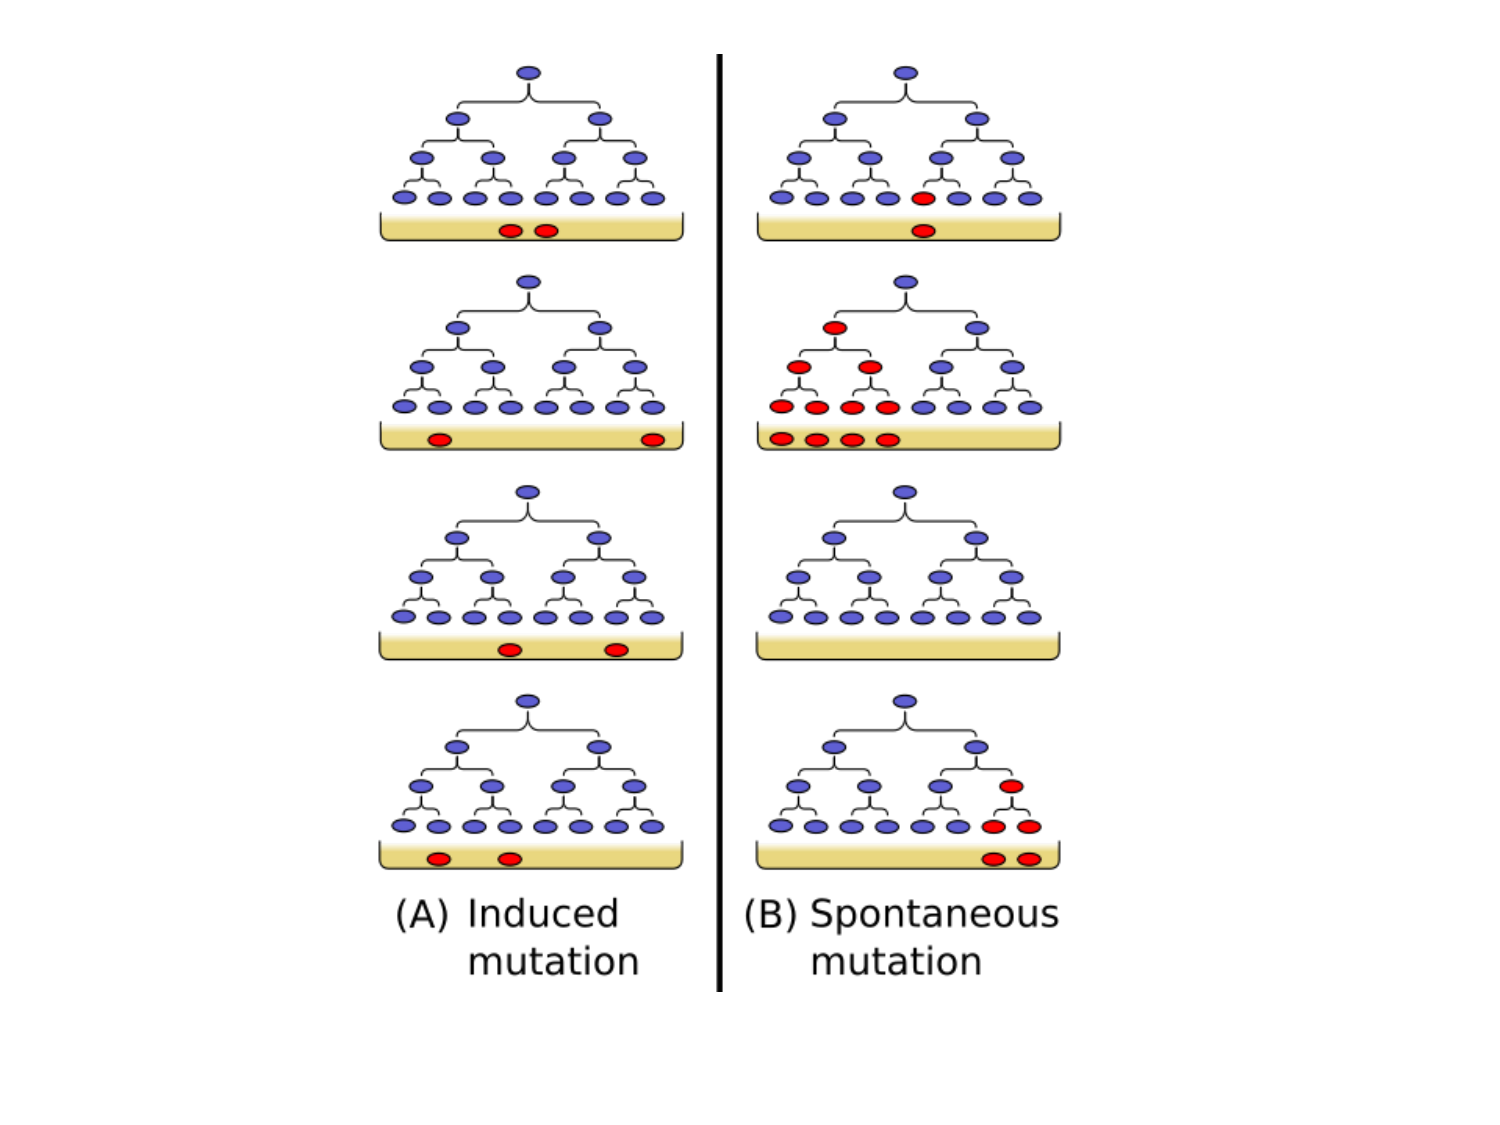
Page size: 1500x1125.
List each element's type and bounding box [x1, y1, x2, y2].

picture [359, 54, 1078, 993]
